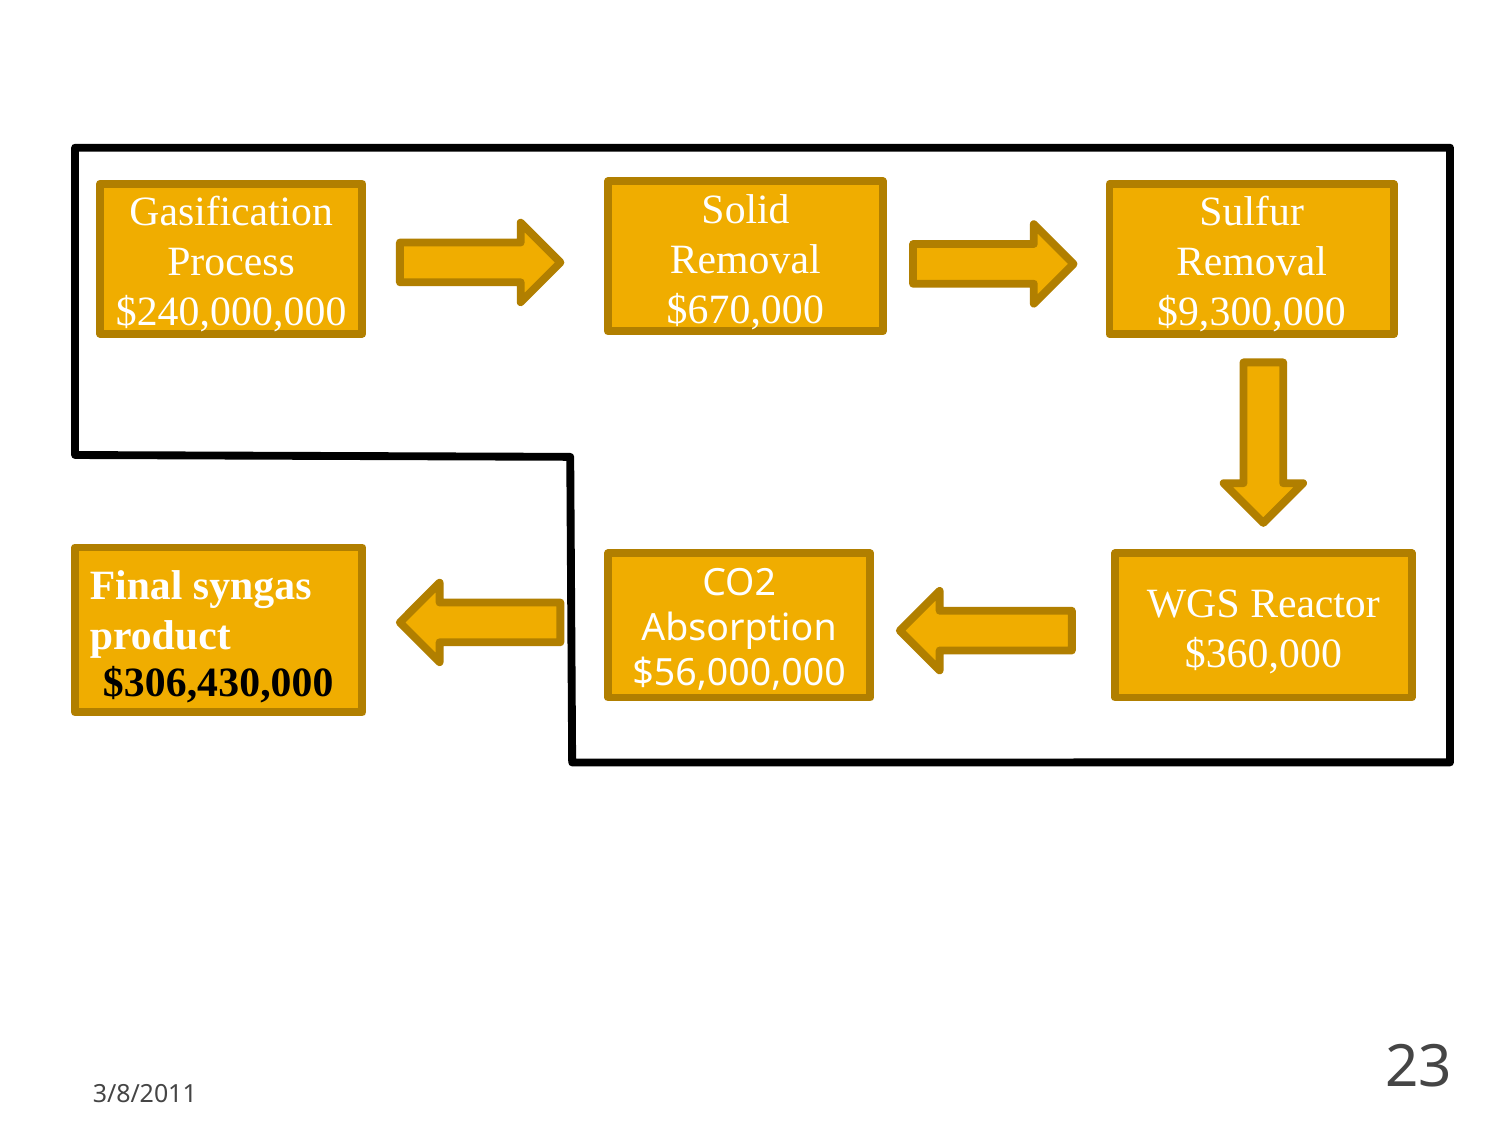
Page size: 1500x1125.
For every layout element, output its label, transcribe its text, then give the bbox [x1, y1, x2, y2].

text_box [71, 143, 1454, 767]
text_box [395, 578, 565, 667]
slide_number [75, 1062, 425, 1108]
text_box $306,430,000 [88, 646, 349, 712]
text_box Final syngas product [71, 544, 366, 716]
slide_number 23 [1345, 1062, 1467, 1108]
